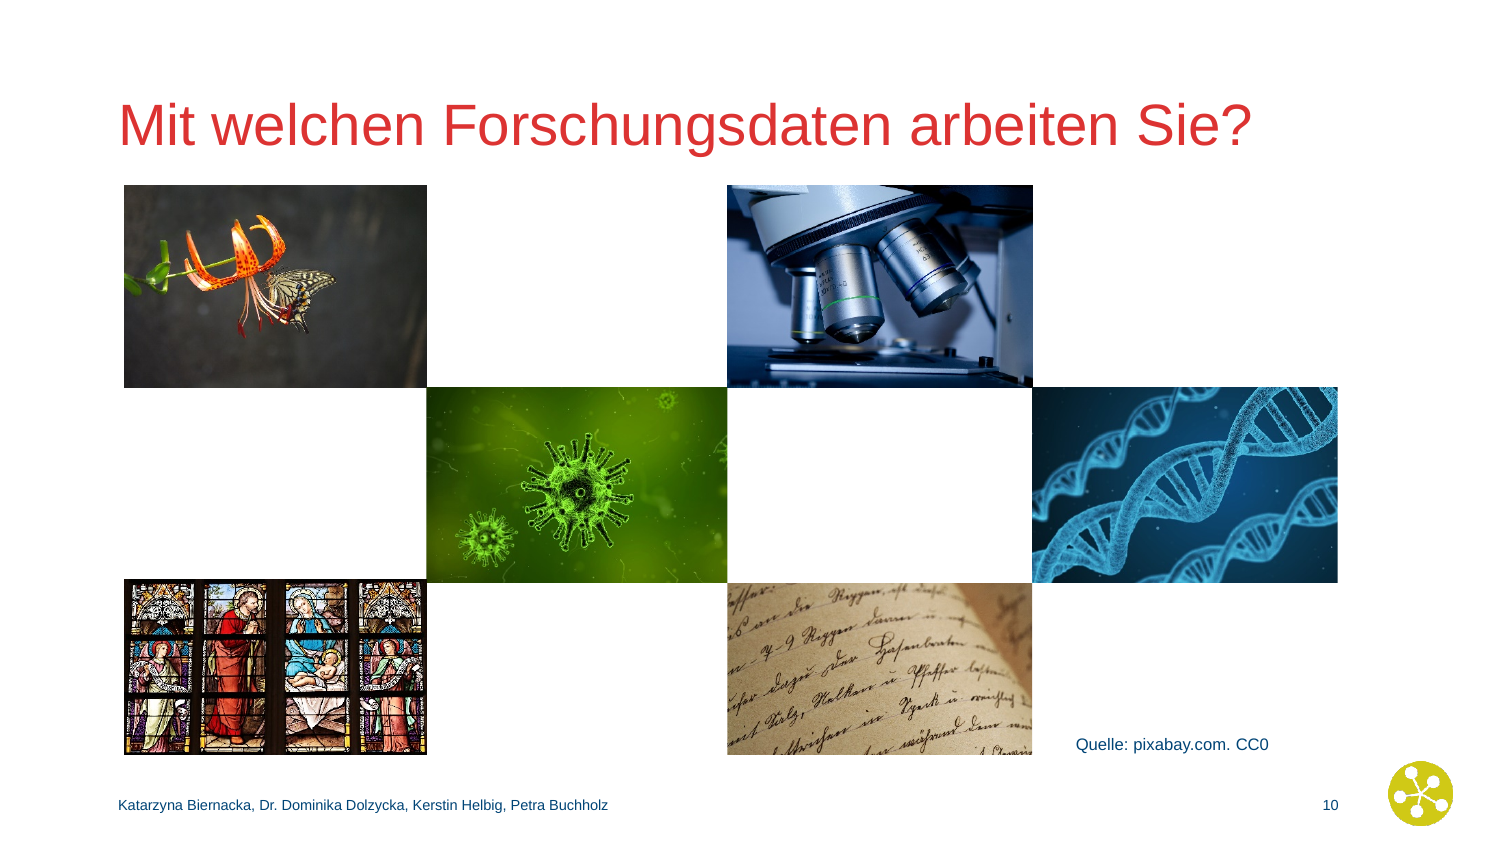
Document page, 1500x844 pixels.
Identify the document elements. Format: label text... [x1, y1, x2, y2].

title Mit welchen Forschungsdaten arbeiten Sie? [103, 44, 1397, 208]
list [124, 185, 427, 388]
slide_number 9 [1016, 782, 1354, 827]
text_box Quelle: pixabay.com. CC0 [1060, 725, 1354, 763]
footer Katarzyna Biernacka, Dr. Dominika Dolzycka, Kerstin Helbig, Petra Buchholz [103, 782, 742, 827]
picture [124, 185, 1338, 755]
picture [1388, 761, 1453, 826]
